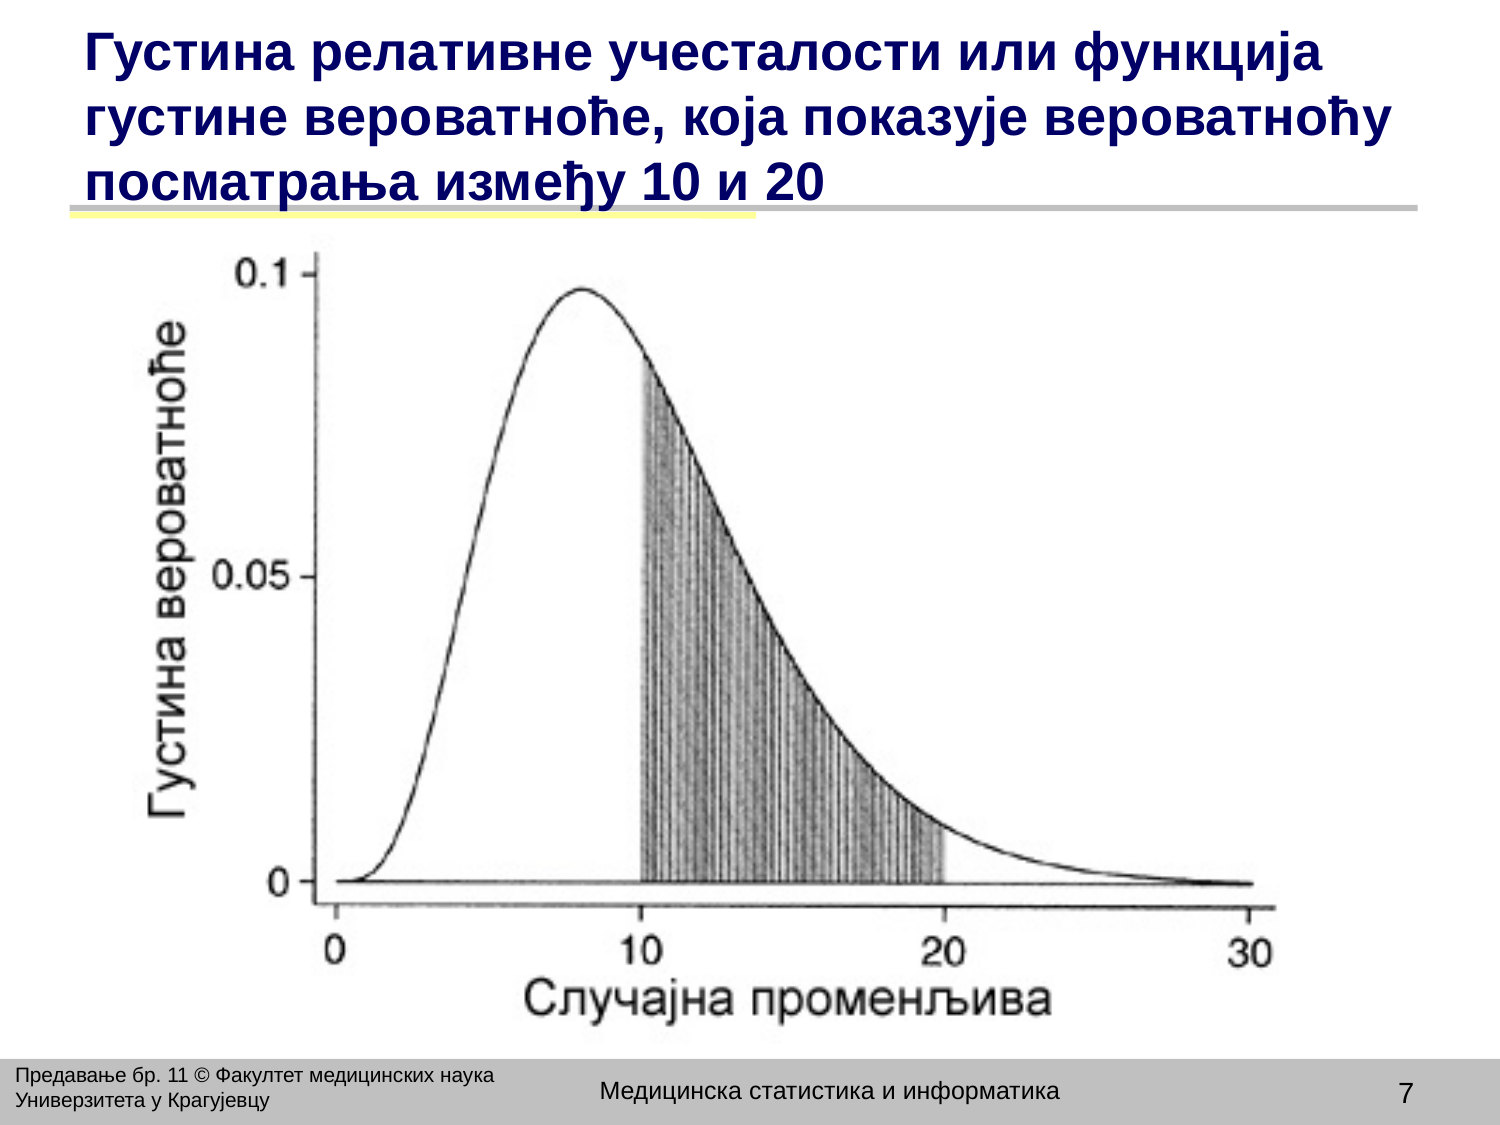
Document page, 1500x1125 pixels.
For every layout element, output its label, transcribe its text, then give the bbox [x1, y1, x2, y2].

slide_number Предавање бр. 11 © Факултет медицинских наука Универзитета у Крагујевцу [0, 1053, 612, 1108]
footer Медицинска статистика и информатика [512, 1066, 1149, 1125]
slide_number 7 [1163, 1066, 1430, 1125]
title Густина релативне учесталости или функција густине вероватноће, која показује вероватноћу посматрања између 10 и 20 [69, 19, 1426, 208]
picture [132, 233, 1294, 1044]
